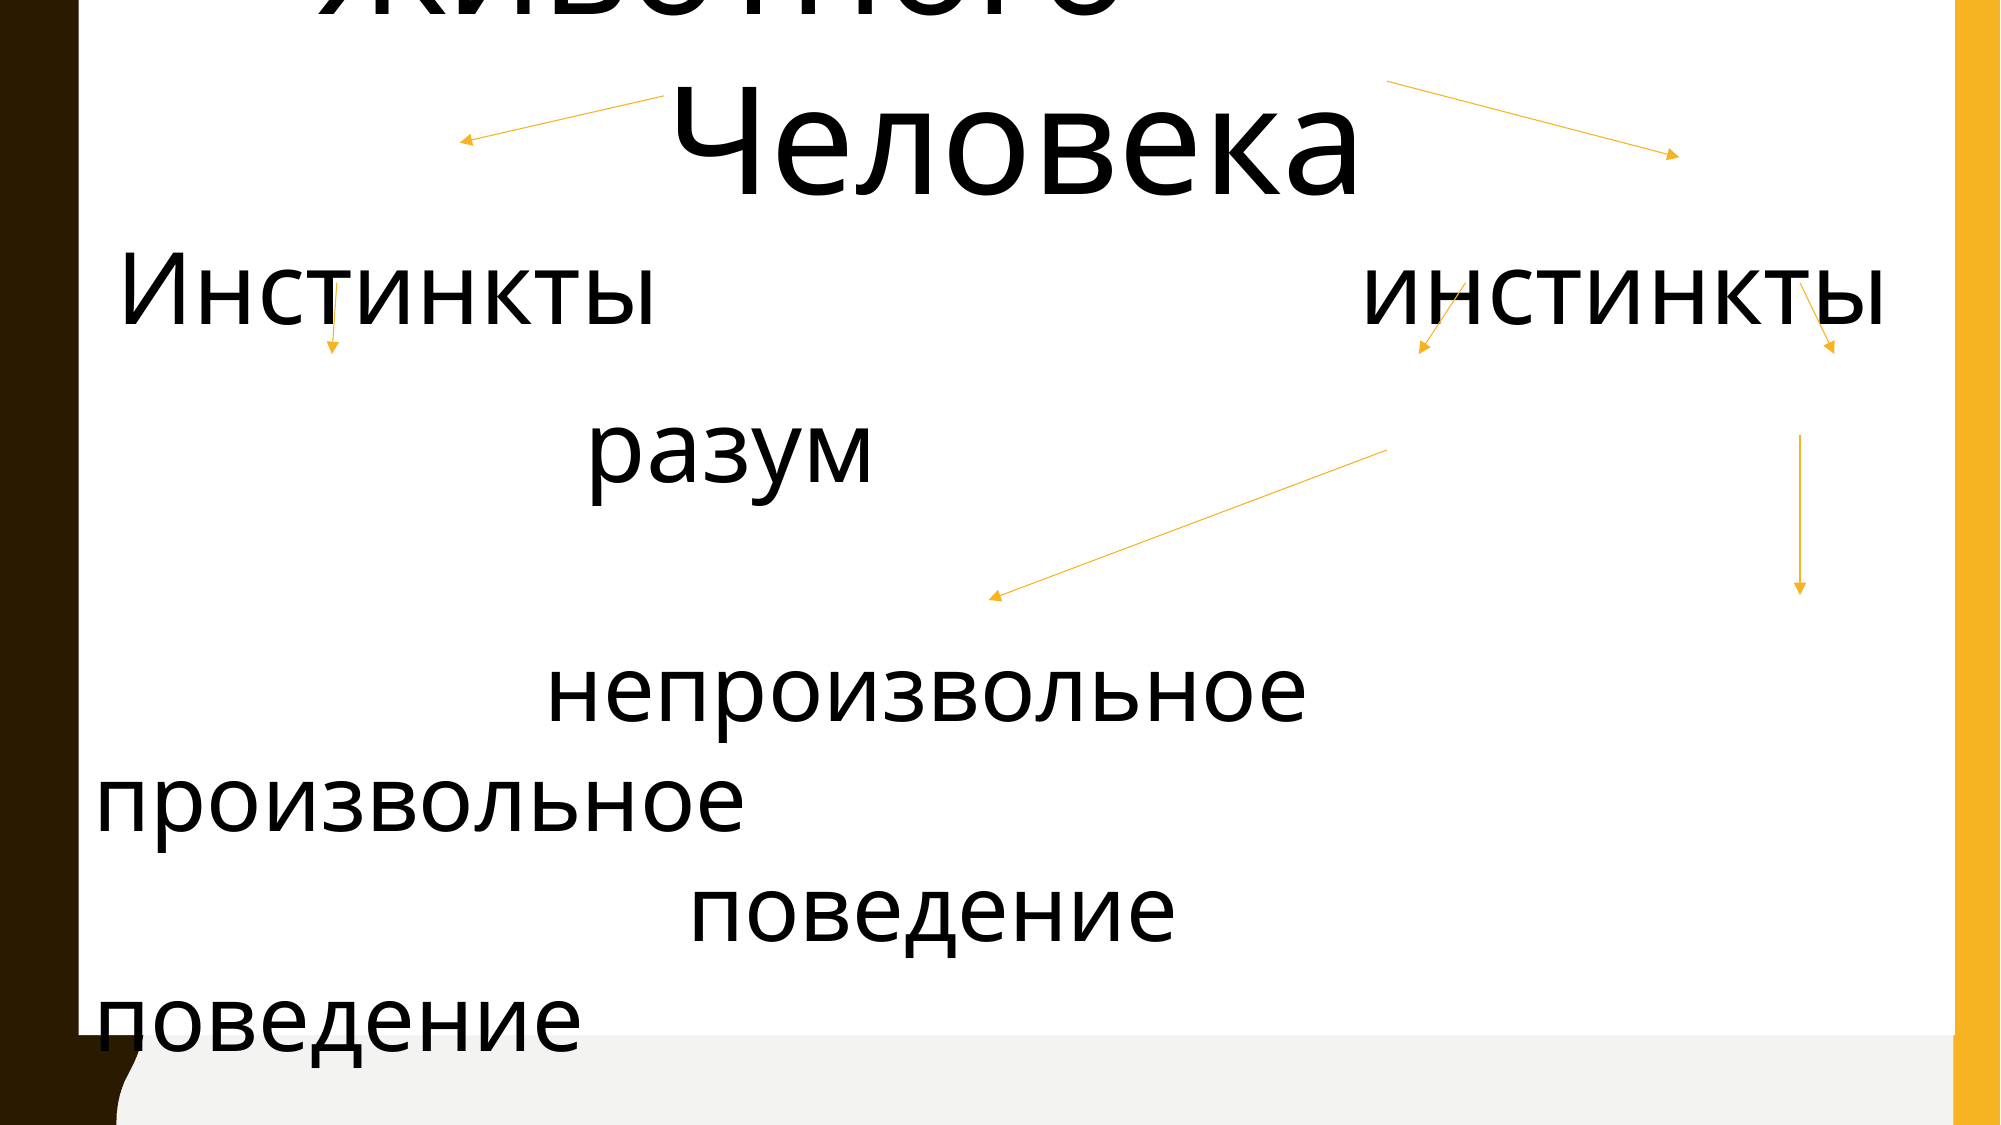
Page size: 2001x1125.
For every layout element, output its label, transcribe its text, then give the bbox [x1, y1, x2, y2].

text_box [1418, 282, 1466, 355]
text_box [459, 95, 664, 143]
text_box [1799, 282, 1835, 355]
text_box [988, 449, 1387, 600]
text_box Активность Животного Человека Инстинкты инстинкты разум непроизвольное произвольное поведение поведение [78, 0, 1956, 1036]
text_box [331, 282, 337, 355]
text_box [1386, 81, 1680, 158]
